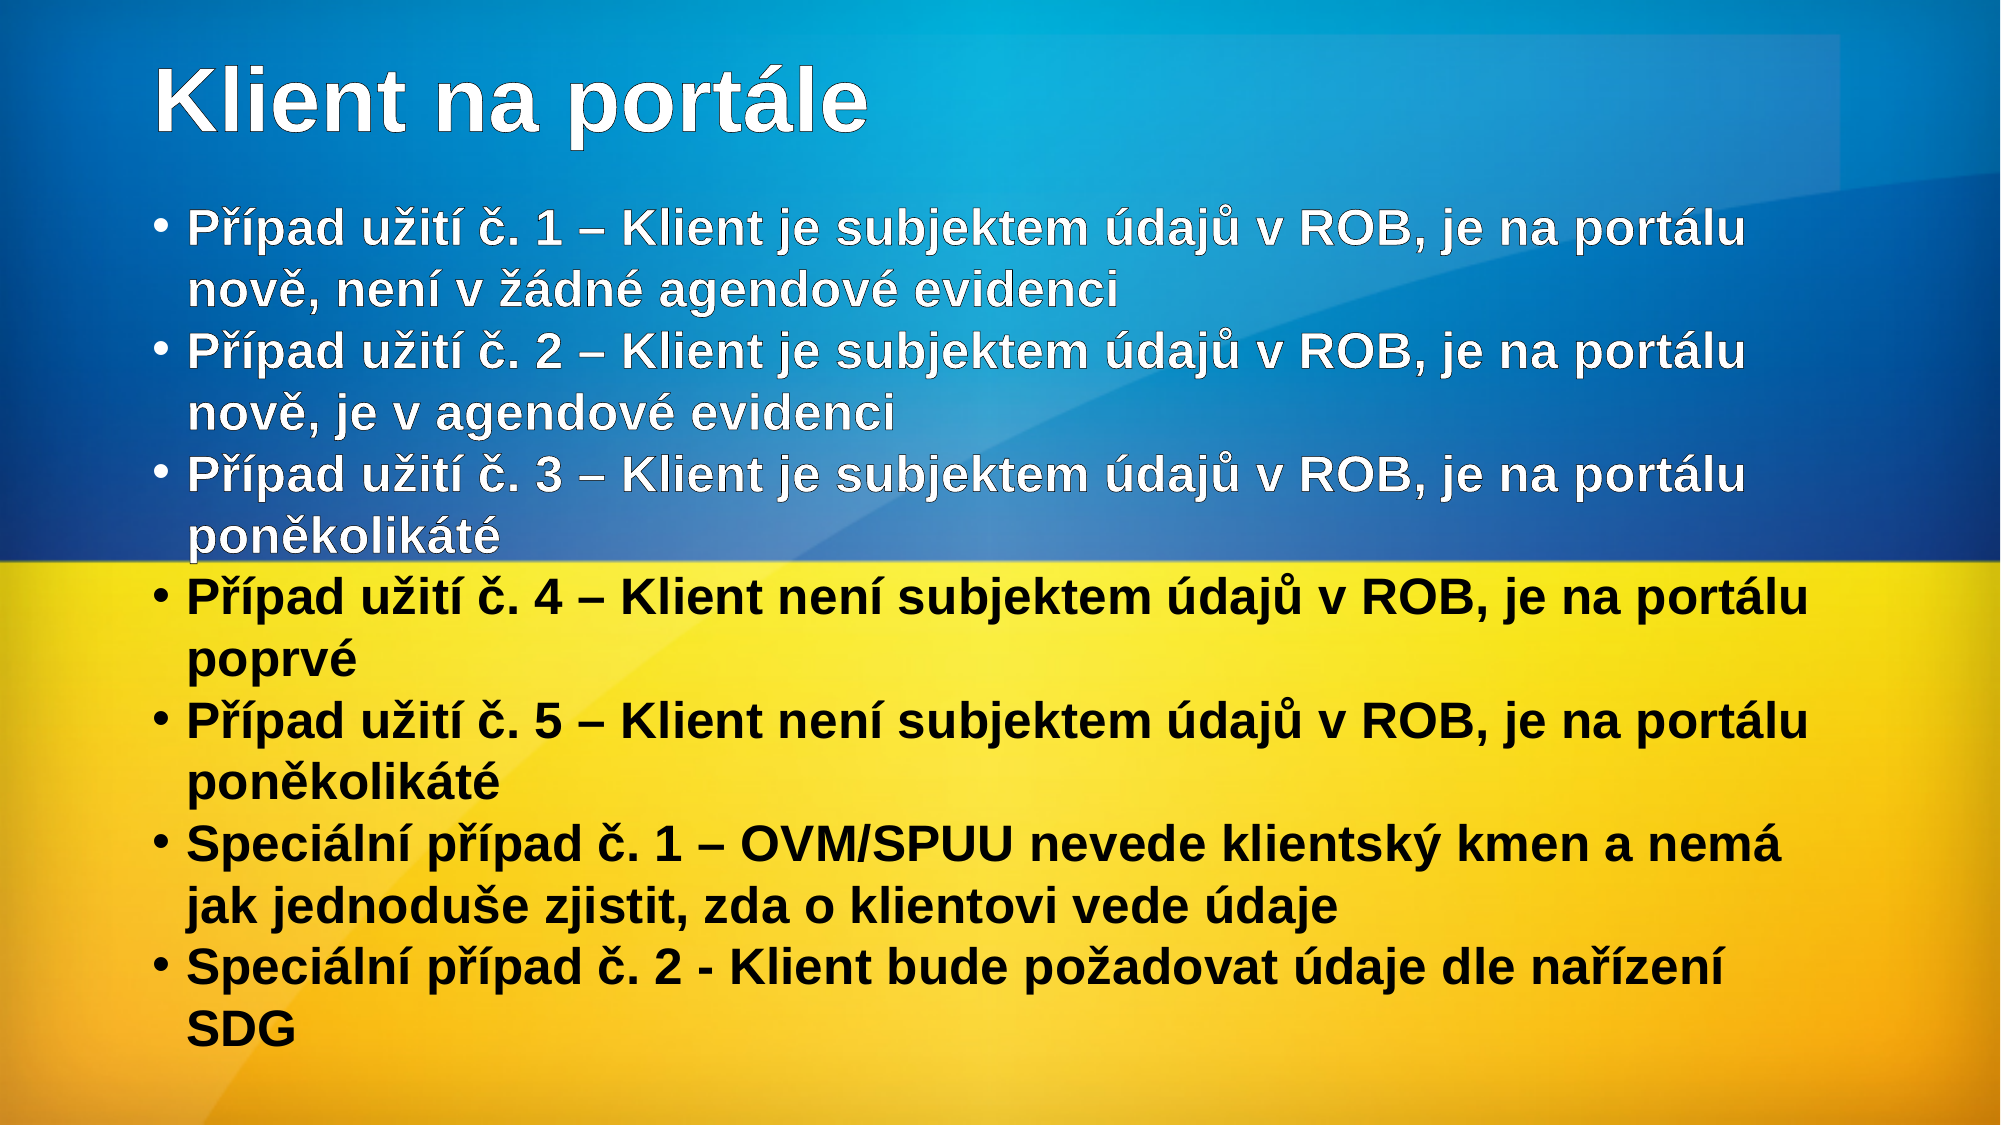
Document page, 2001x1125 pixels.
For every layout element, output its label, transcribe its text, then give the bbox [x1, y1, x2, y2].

title Klient na portále [137, 27, 1863, 177]
picture [0, 0, 2001, 1125]
list Případ užití č. 1 – Klient je subjektem údajů v ROB, je na portálu nově, není v žádné agendové evidenci Případ užití č. 2 – Klient je subjektem údajů v ROB, je na portálu nově, je v agendové evidenci Případ užití č. 3 – Klient je subjektem údajů v ROB, je na portálu poněkolikáté Případ užití č. 4 – Klient není subjektem údajů v ROB, je na portálu poprvé Případ užití č. 5 – Klient není subjektem údajů v ROB, je na portálu poněkolikáté Speciální případ č. 1 – OVM/SPUU nevede klientský kmen a nemá jak jednoduše zjistit, zda o klientovi vede údaje Speciální případ č. 2 - Klient bude požadovat údaje dle nařízení SDG [137, 186, 1863, 1075]
